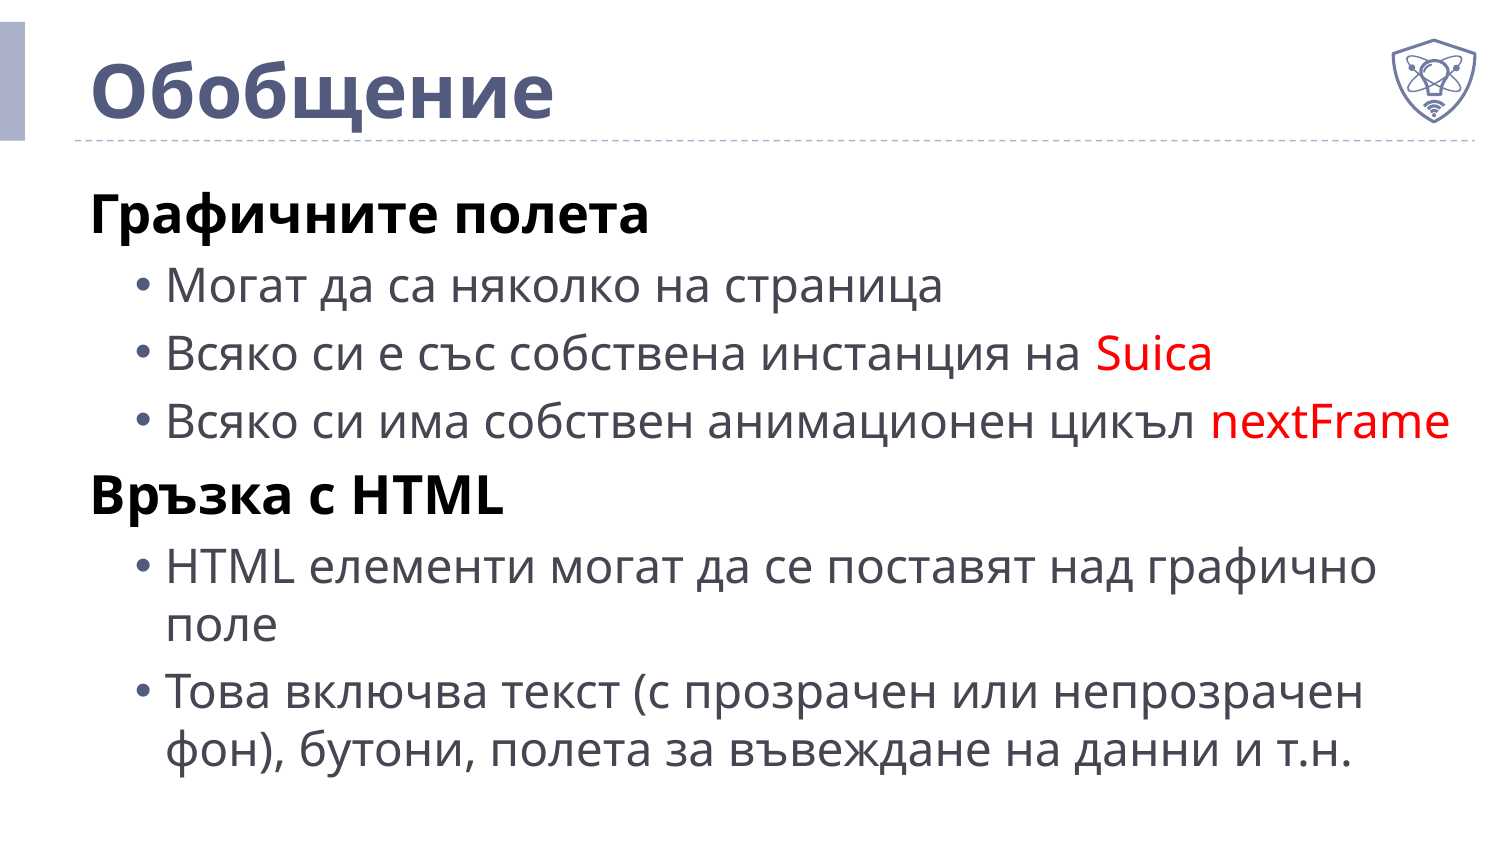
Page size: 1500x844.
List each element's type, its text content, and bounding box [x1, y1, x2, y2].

list Графичните полета Могат да са няколко на страница Всяко си е със собствена инстанция на Suica Всяко си има собствен анимационен цикъл nextFrame Връзка с HTML HTML елементи могат да се поставят над графично поле Това включва текст (с прозрачен или непрозрачен фон), бутони, полета за въвеждане на данни и т.н. [75, 171, 1475, 835]
title Обобщение [75, 18, 1475, 141]
